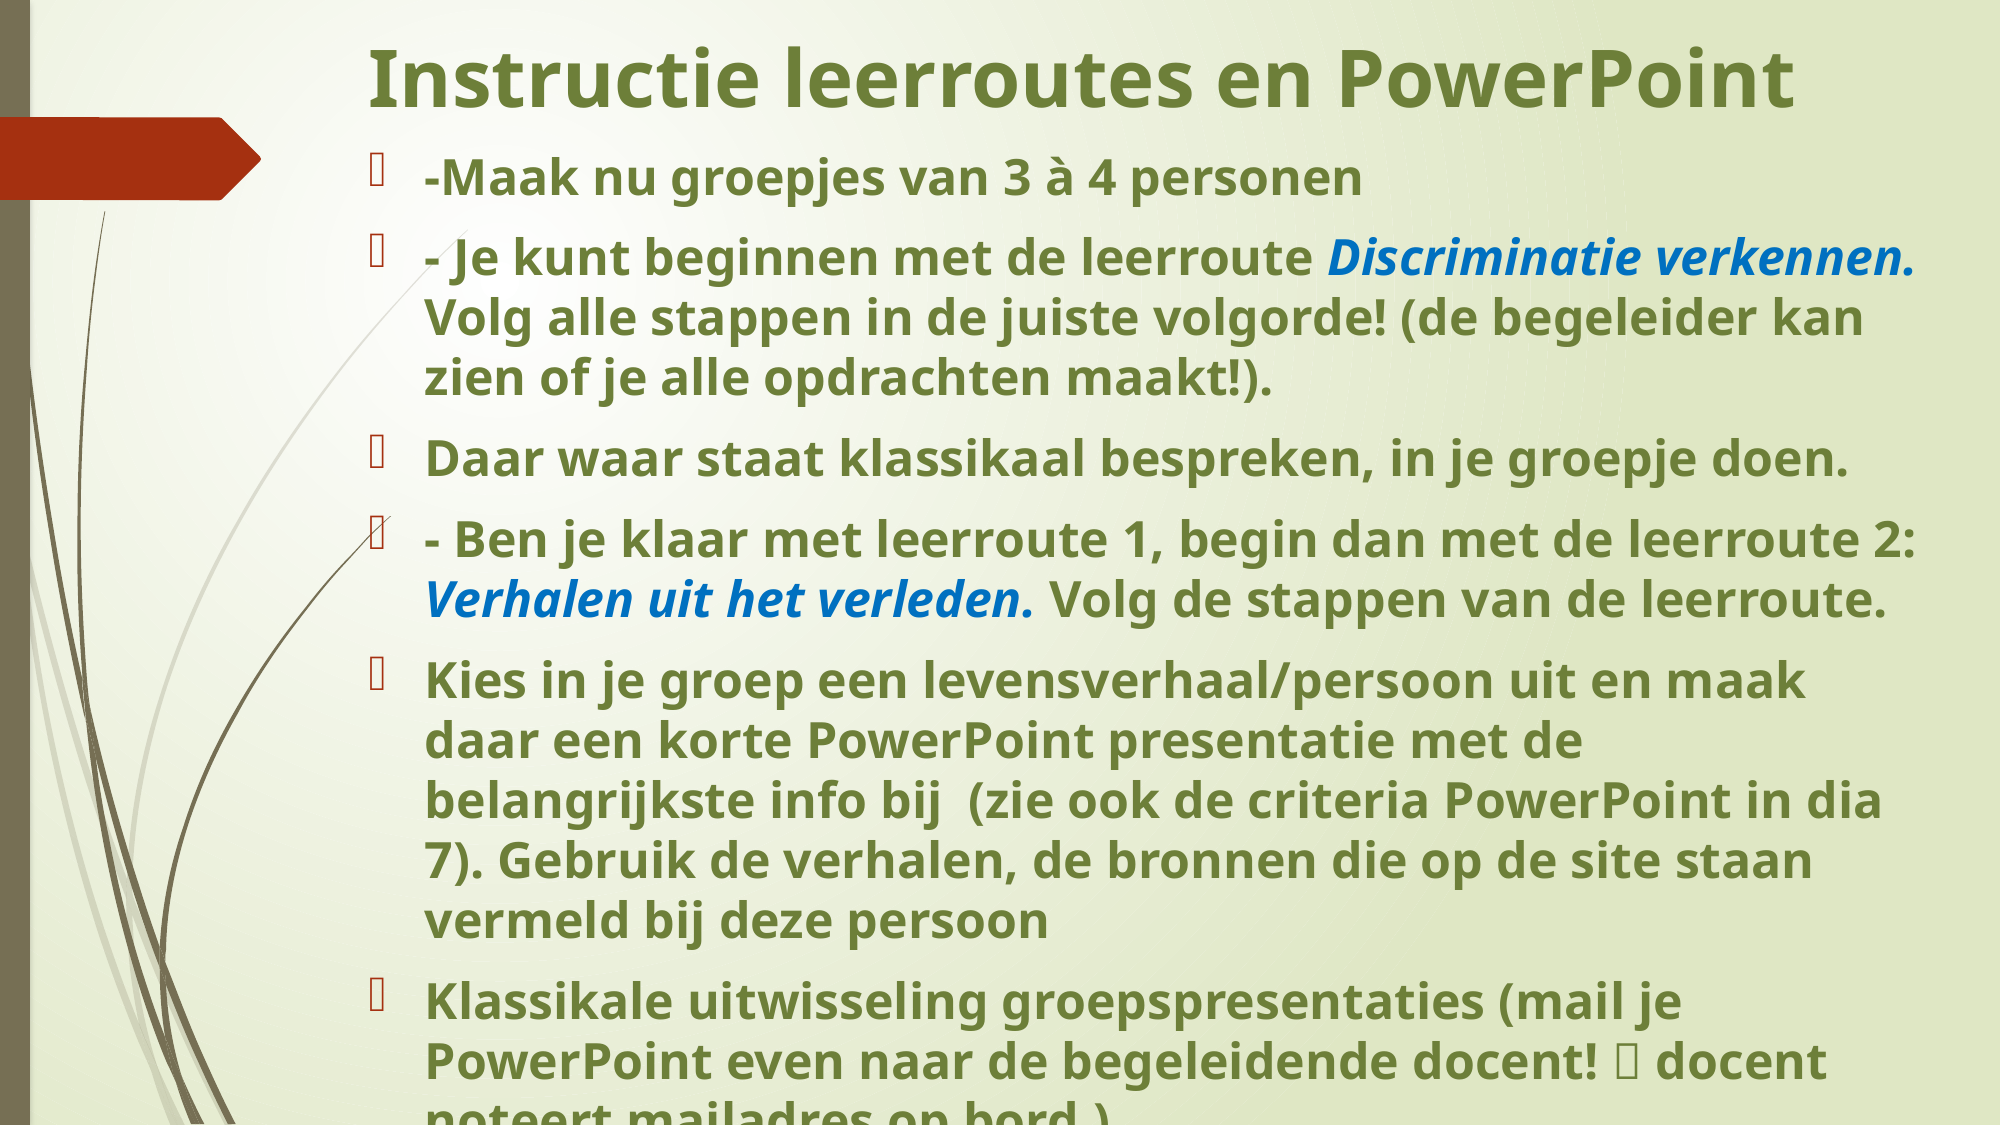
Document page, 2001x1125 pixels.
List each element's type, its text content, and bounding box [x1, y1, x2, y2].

title Instructie leerroutes en PowerPoint [353, 19, 1888, 137]
list -Maak nu groepjes van 3 à 4 personen - Je kunt beginnen met de leerroute Discriminatie verkennen. Volg alle stappen in de juiste volgorde! (de begeleider kan zien of je alle opdrachten maakt!). Daar waar staat klassikaal bespreken, in je groepje doen. - Ben je klaar met leerroute 1, begin dan met de leerroute 2: Verhalen uit het verleden. Volg de stappen van de leerroute. Kies in je groep een levensverhaal/persoon uit en maak daar een korte PowerPoint presentatie met de belangrijkste info bij (zie ook de criteria PowerPoint in dia 7). Gebruik de verhalen, de bronnen die op de site staan vermeld bij deze persoon Klassikale uitwisseling groepspresentaties (mail je PowerPoint even naar de begeleidende docent!  docent noteert mailadres op bord.) [353, 137, 1940, 1106]
